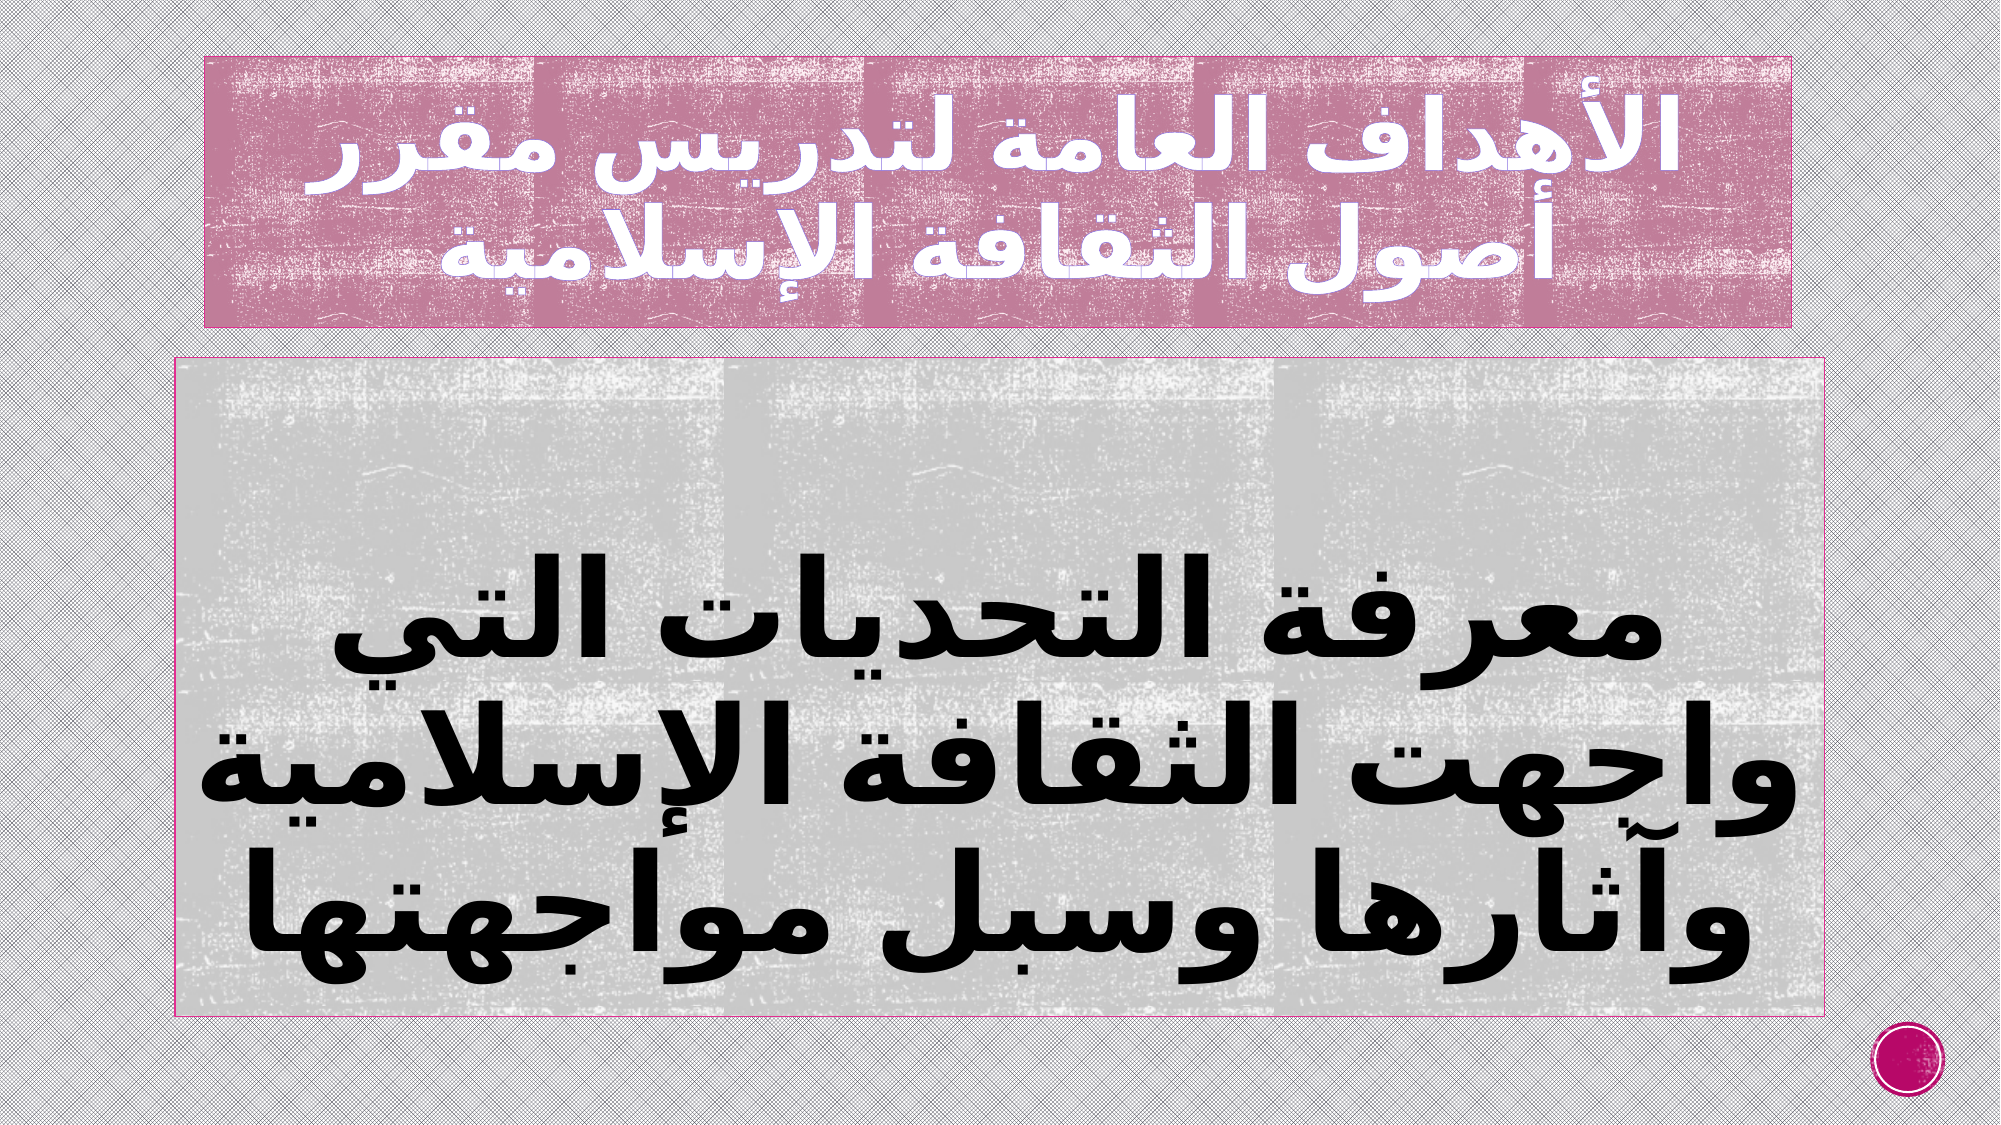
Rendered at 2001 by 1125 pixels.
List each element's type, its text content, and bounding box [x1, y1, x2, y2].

title الأهداف العامة لتدريس مقرر أصول الثقافة الإسلامية [204, 56, 1792, 328]
list معرفة التحديات التي واجهت الثقافة الإسلامية وآثارها وسبل مواجهتها [174, 357, 1825, 1017]
